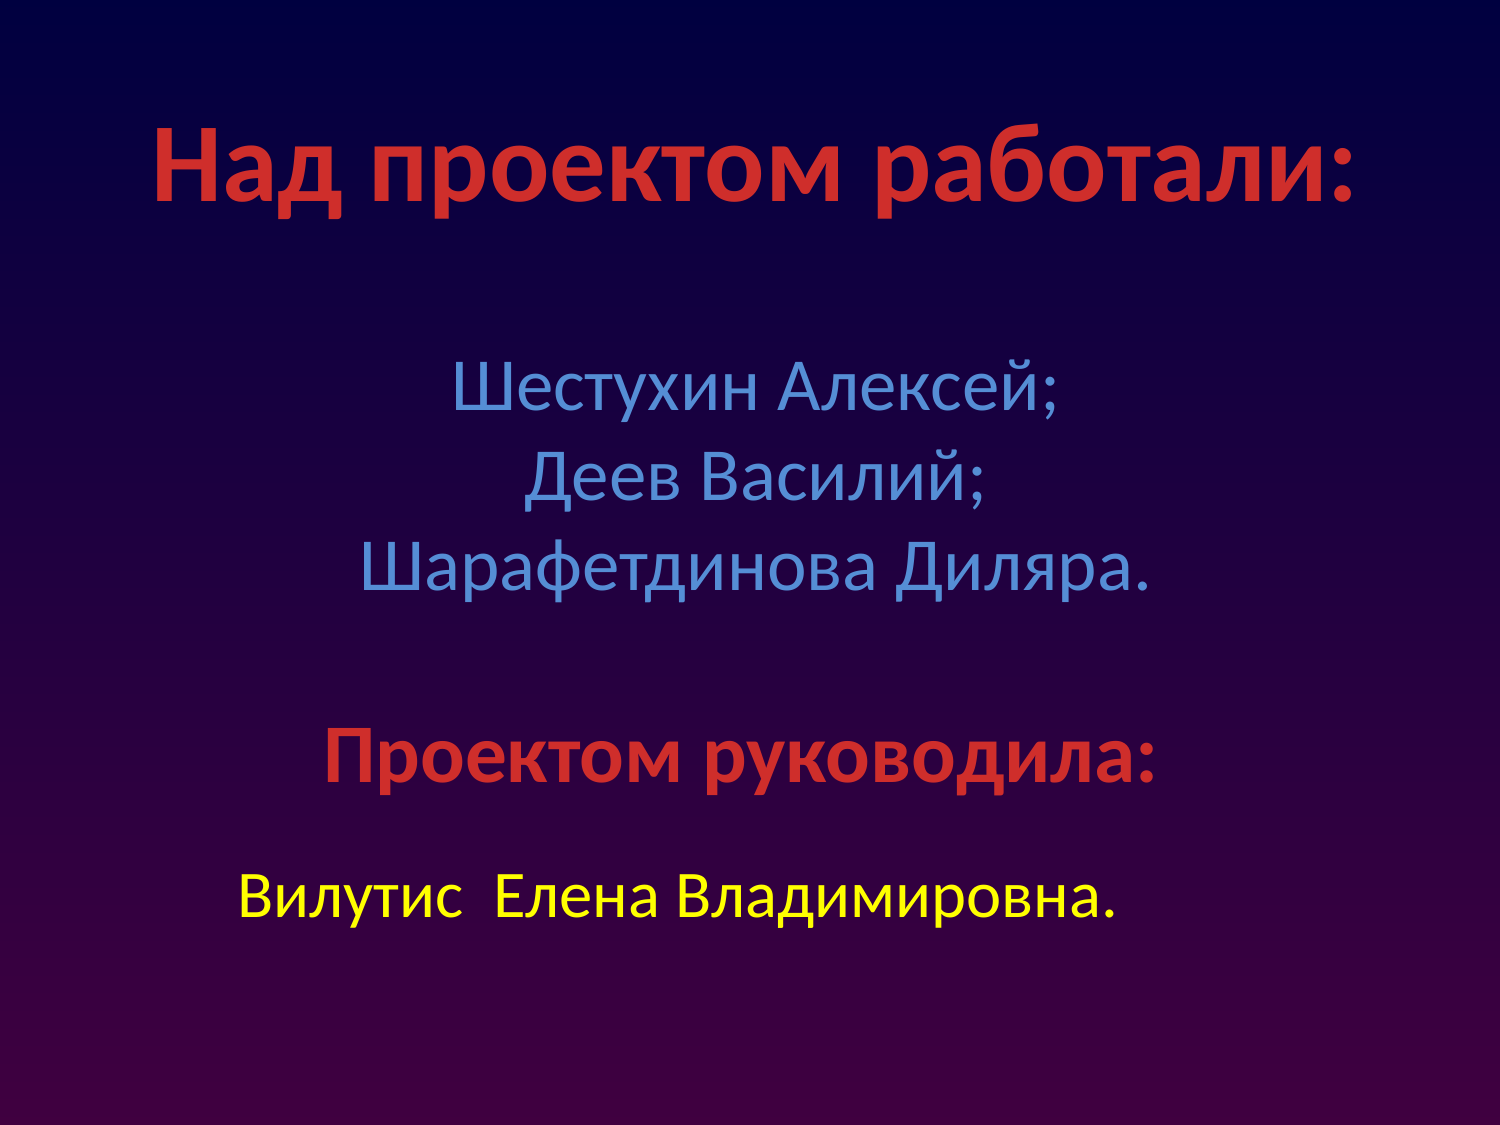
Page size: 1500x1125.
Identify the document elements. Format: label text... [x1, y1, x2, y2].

text_box Вилутис Елена Владимировна. [222, 843, 1500, 939]
text_box Проектом руководила: [308, 691, 1175, 807]
text_box Над проектом работали: [81, 81, 1430, 232]
text_box Шестухин Алексей; Деев Василий; Шарафетдинова Диляра. [70, 328, 1442, 703]
